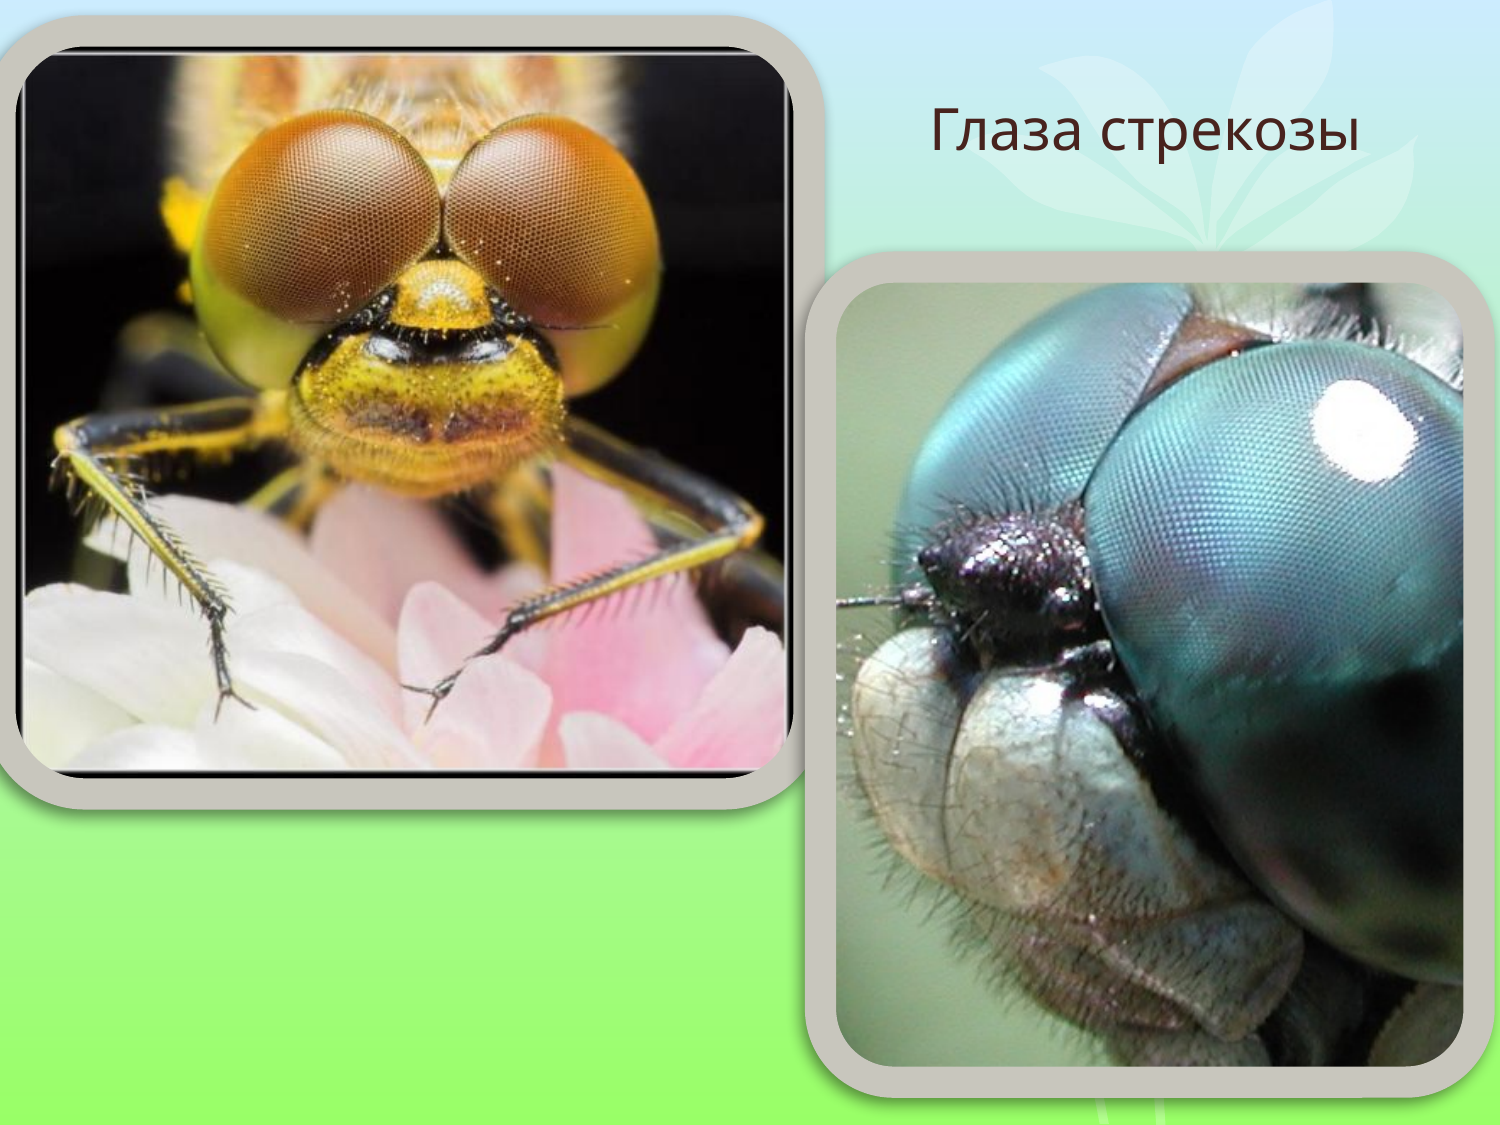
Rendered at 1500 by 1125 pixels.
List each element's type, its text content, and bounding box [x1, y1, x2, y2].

picture [820, 266, 1480, 1083]
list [0, 30, 810, 795]
title Глаза стрекозы [855, 37, 1455, 173]
